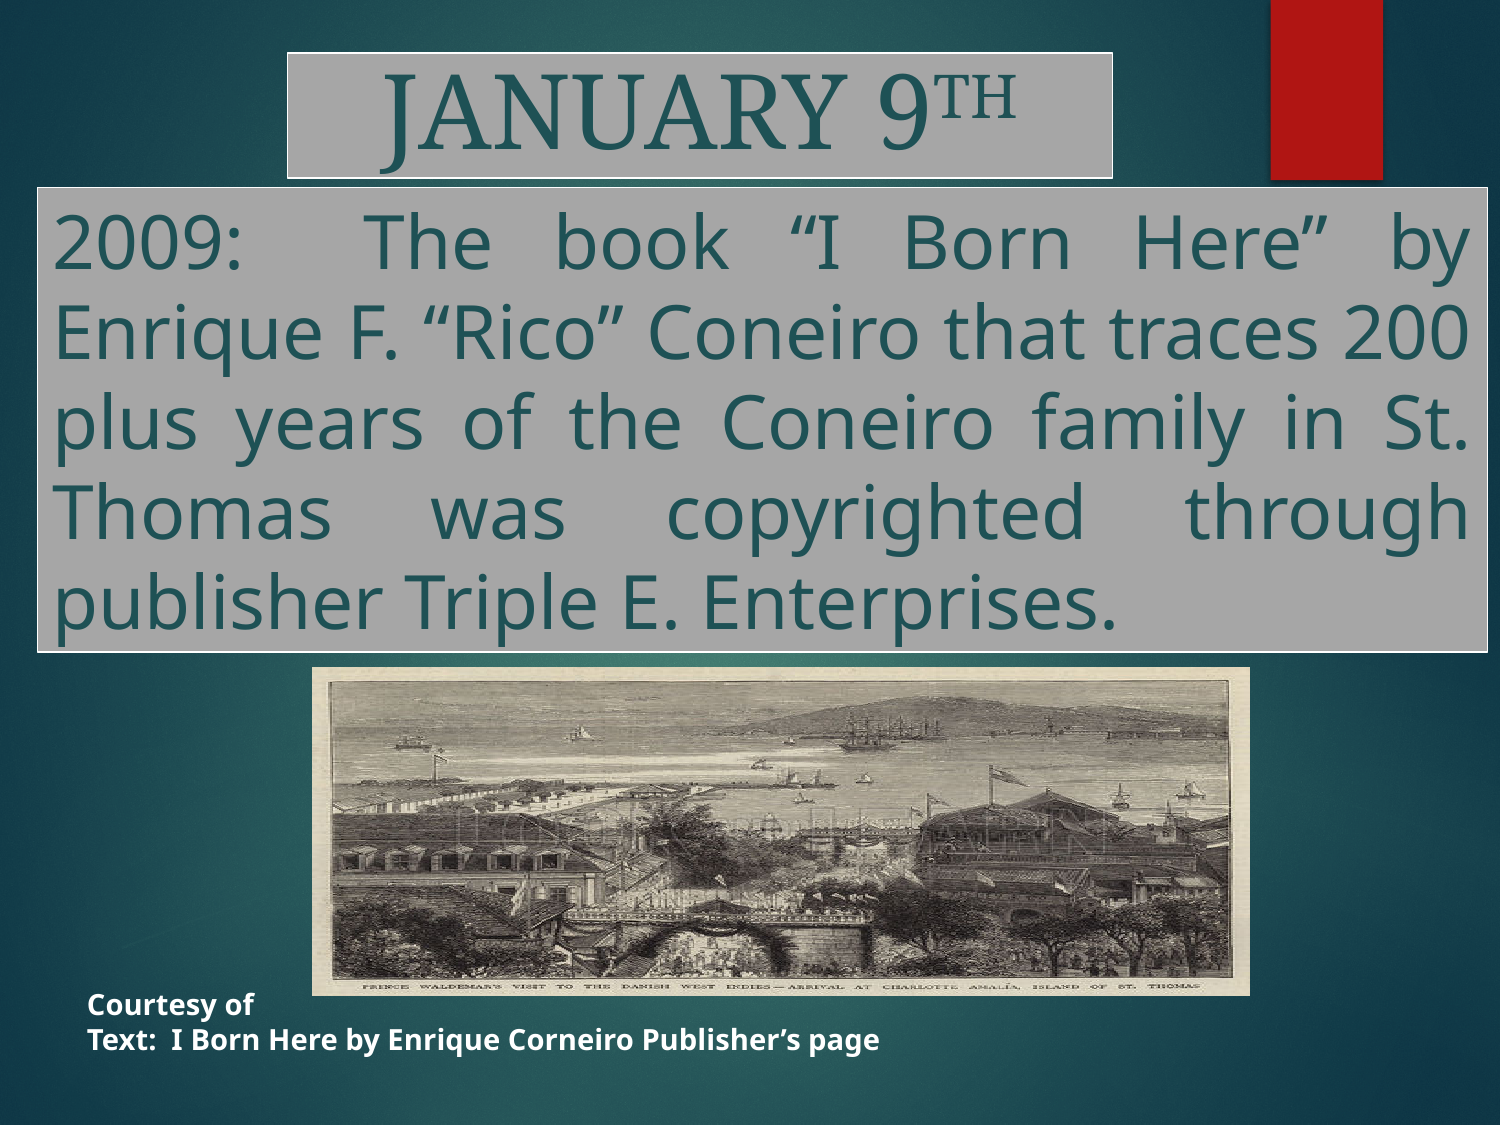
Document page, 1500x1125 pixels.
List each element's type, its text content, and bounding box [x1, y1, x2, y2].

picture [312, 667, 1251, 997]
text_box 2009: The book “I Born Here” by Enrique F. “Rico” Coneiro that traces 200 plus years of the Coneiro family in St. Thomas was copyrighted through publisher Triple E. Enterprises. [37, 187, 1488, 653]
text_box Courtesy of Text: I Born Here by Enrique Corneiro Publisher’s page [72, 978, 1235, 1099]
title JANUARY 9TH [287, 52, 1113, 179]
